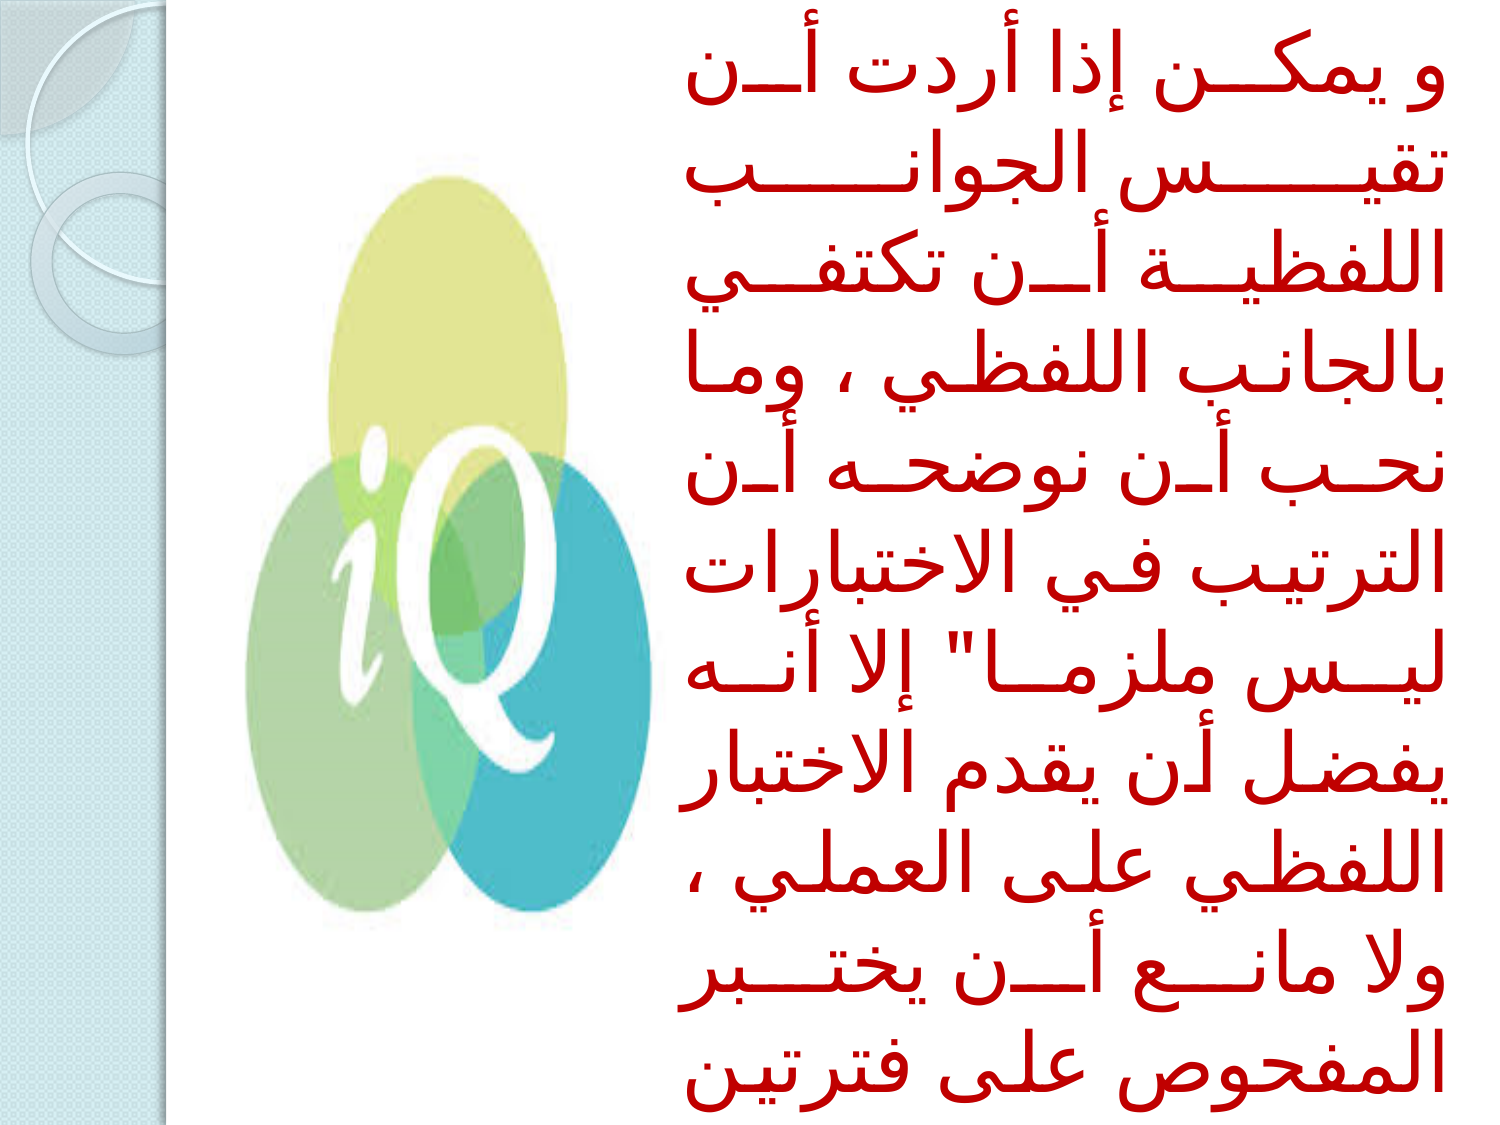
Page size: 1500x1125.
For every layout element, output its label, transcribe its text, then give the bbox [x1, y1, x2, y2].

picture [229, 125, 668, 965]
title و يمكن إذا أردت أن تقيس الجوانب اللفظية أن تكتفي بالجانب اللفظي ، وما نحب أن نوضحه أن الترتيب في الاختبارات ليس ملزما" إلا أنه يفضل أن يقدم الاختبار اللفظي على العملي ، ولا مانع أن يختبر المفحوص على فترتين . [667, 45, 1466, 1094]
